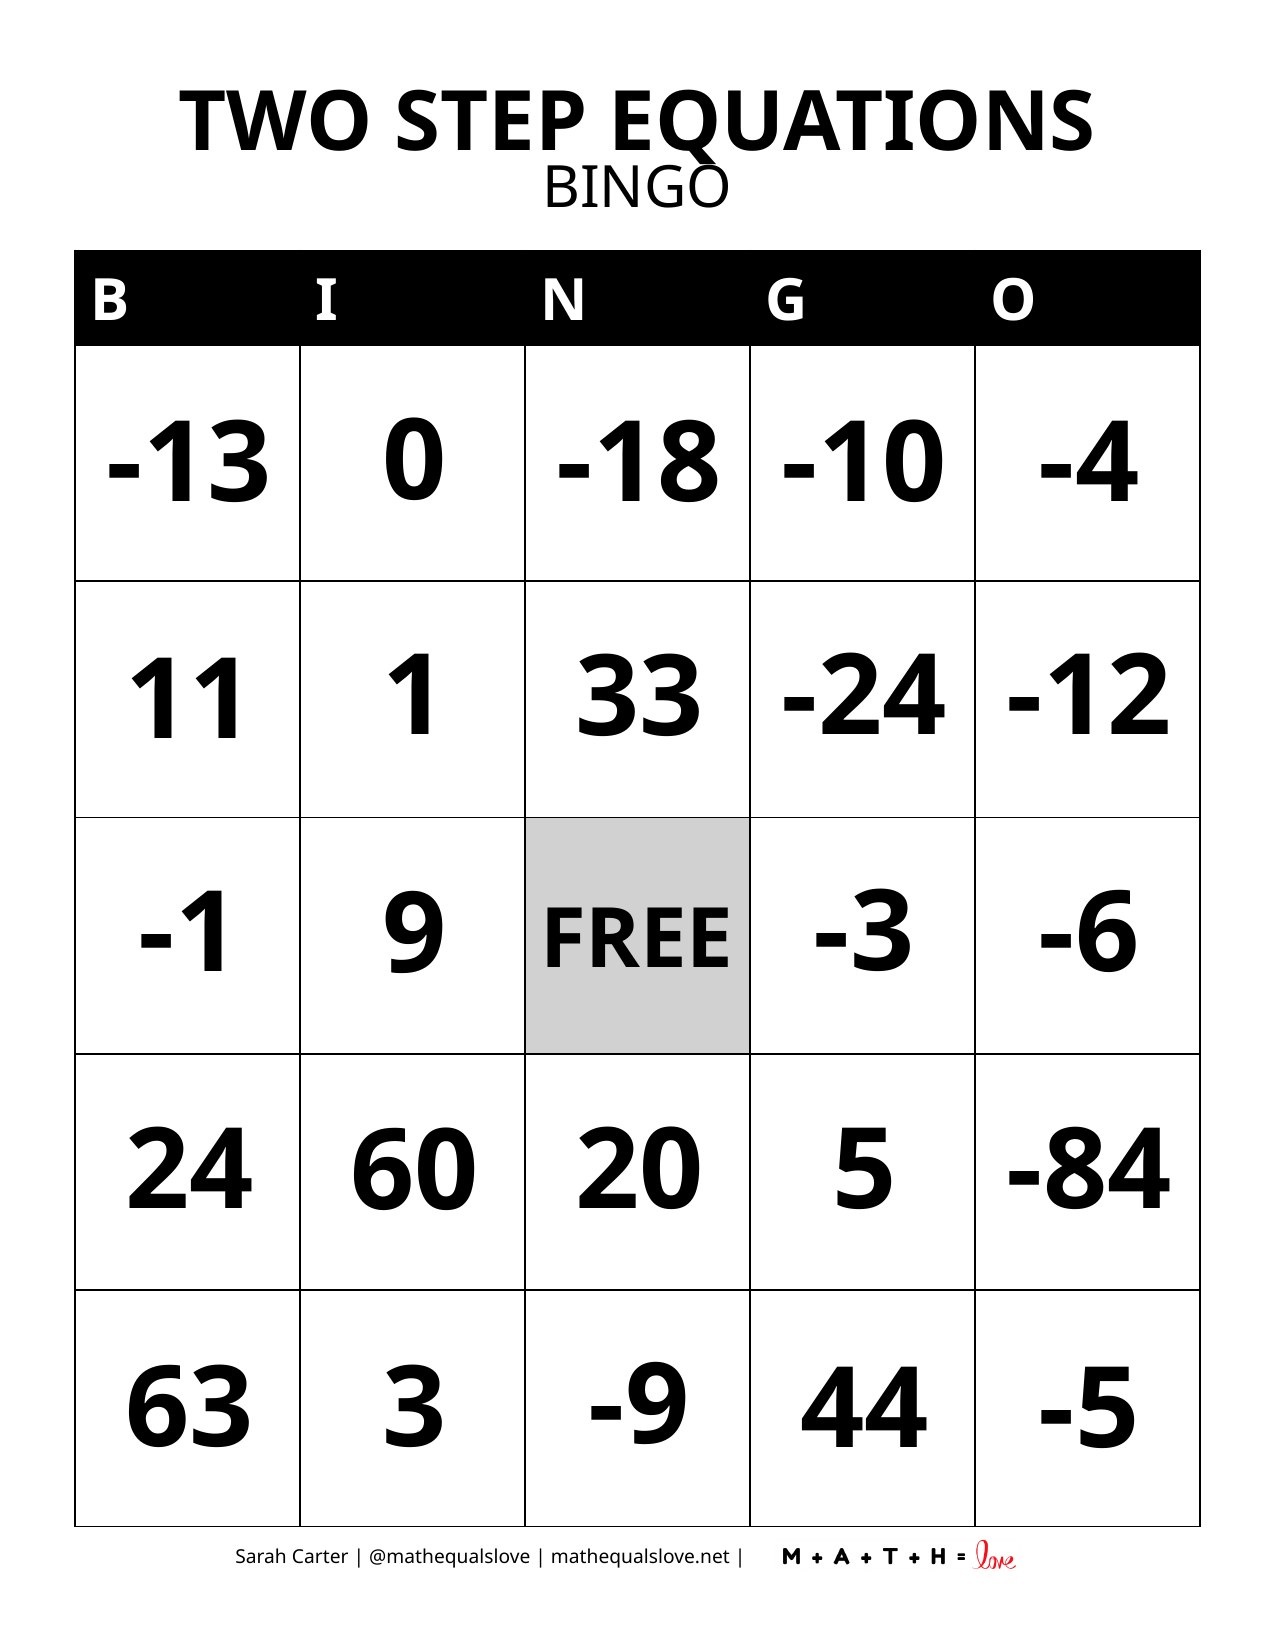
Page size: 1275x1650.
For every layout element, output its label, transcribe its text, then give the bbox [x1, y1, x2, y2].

table_cell [751, 1055, 974, 1139]
table_cell [76, 1291, 299, 1377]
table_cell [526, 480, 749, 580]
text_box 63 [75, 1377, 303, 1425]
table_cell [301, 346, 524, 430]
table_cell [76, 481, 299, 580]
table_cell [76, 951, 299, 1053]
text_box -10 [753, 432, 978, 480]
text_box 20 [525, 1140, 753, 1188]
table_cell [976, 582, 1199, 665]
table_cell [751, 346, 974, 432]
table_cell [526, 1422, 749, 1526]
table_header G [751, 251, 974, 344]
text_box 1 [300, 665, 528, 713]
text_box 11 [75, 669, 303, 717]
table_cell FREE [526, 818, 749, 1053]
table_cell [526, 1055, 749, 1140]
text_box -4 [975, 433, 1203, 481]
table_cell [526, 346, 749, 432]
table_cell [751, 818, 974, 902]
text_box -6 [975, 903, 1203, 951]
table_cell [526, 1188, 749, 1289]
text_box -13 [75, 433, 303, 481]
table_cell [301, 818, 524, 904]
table_cell [751, 1187, 974, 1289]
text_box 33 [525, 666, 753, 714]
table_cell [301, 1425, 524, 1526]
table_cell [751, 480, 974, 580]
table_cell [301, 1291, 524, 1377]
table_cell [751, 713, 974, 817]
text_box 9 [300, 904, 528, 952]
table_cell [526, 582, 749, 666]
table_cell [76, 1425, 299, 1526]
text_box TWO STEP EQUATIONS [74, 59, 1200, 175]
text_box 5 [750, 1139, 978, 1187]
text_box -24 [750, 665, 975, 713]
table_cell [976, 346, 1199, 433]
text_box 44 [750, 1378, 975, 1426]
table_cell [76, 818, 299, 903]
table_cell [76, 1188, 299, 1289]
table_cell [301, 1055, 524, 1141]
table_header N [526, 251, 749, 344]
table_cell [976, 1188, 1199, 1289]
table_cell [76, 346, 299, 433]
table_cell [301, 952, 524, 1053]
table_cell [76, 717, 299, 817]
table_cell [976, 481, 1199, 580]
table_cell [751, 1426, 974, 1526]
text_box -1 [75, 903, 303, 951]
text_box 3 [303, 1377, 528, 1425]
table_cell [301, 713, 524, 817]
table_cell [976, 818, 1199, 903]
table_cell [301, 1189, 524, 1289]
table_cell [76, 582, 299, 669]
table_cell [751, 1291, 974, 1378]
text_box -9 [525, 1374, 753, 1422]
table_cell [976, 713, 1199, 817]
table_cell [976, 1055, 1199, 1140]
text_box -18 [525, 432, 753, 480]
table_header O [976, 251, 1199, 344]
text_box 0 [300, 430, 528, 478]
table_cell [751, 950, 974, 1053]
text_box 24 [75, 1140, 303, 1188]
table_cell [526, 1291, 749, 1374]
table_cell [76, 1055, 299, 1140]
text_box -84 [975, 1140, 1203, 1188]
table_cell [976, 1426, 1199, 1526]
table_header B [76, 251, 299, 344]
table_cell [976, 951, 1199, 1053]
table_cell [751, 582, 974, 665]
text_box -3 [750, 902, 978, 950]
table_cell [526, 714, 749, 817]
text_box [220, 1535, 1055, 1576]
table_cell [301, 582, 524, 665]
table_header I [301, 251, 524, 344]
text_box -5 [975, 1378, 1203, 1426]
text_box BINGO [74, 175, 1200, 226]
table_cell [301, 478, 524, 580]
text_box -12 [975, 665, 1203, 713]
table_cell [976, 1291, 1199, 1378]
text_box 60 [300, 1141, 528, 1189]
